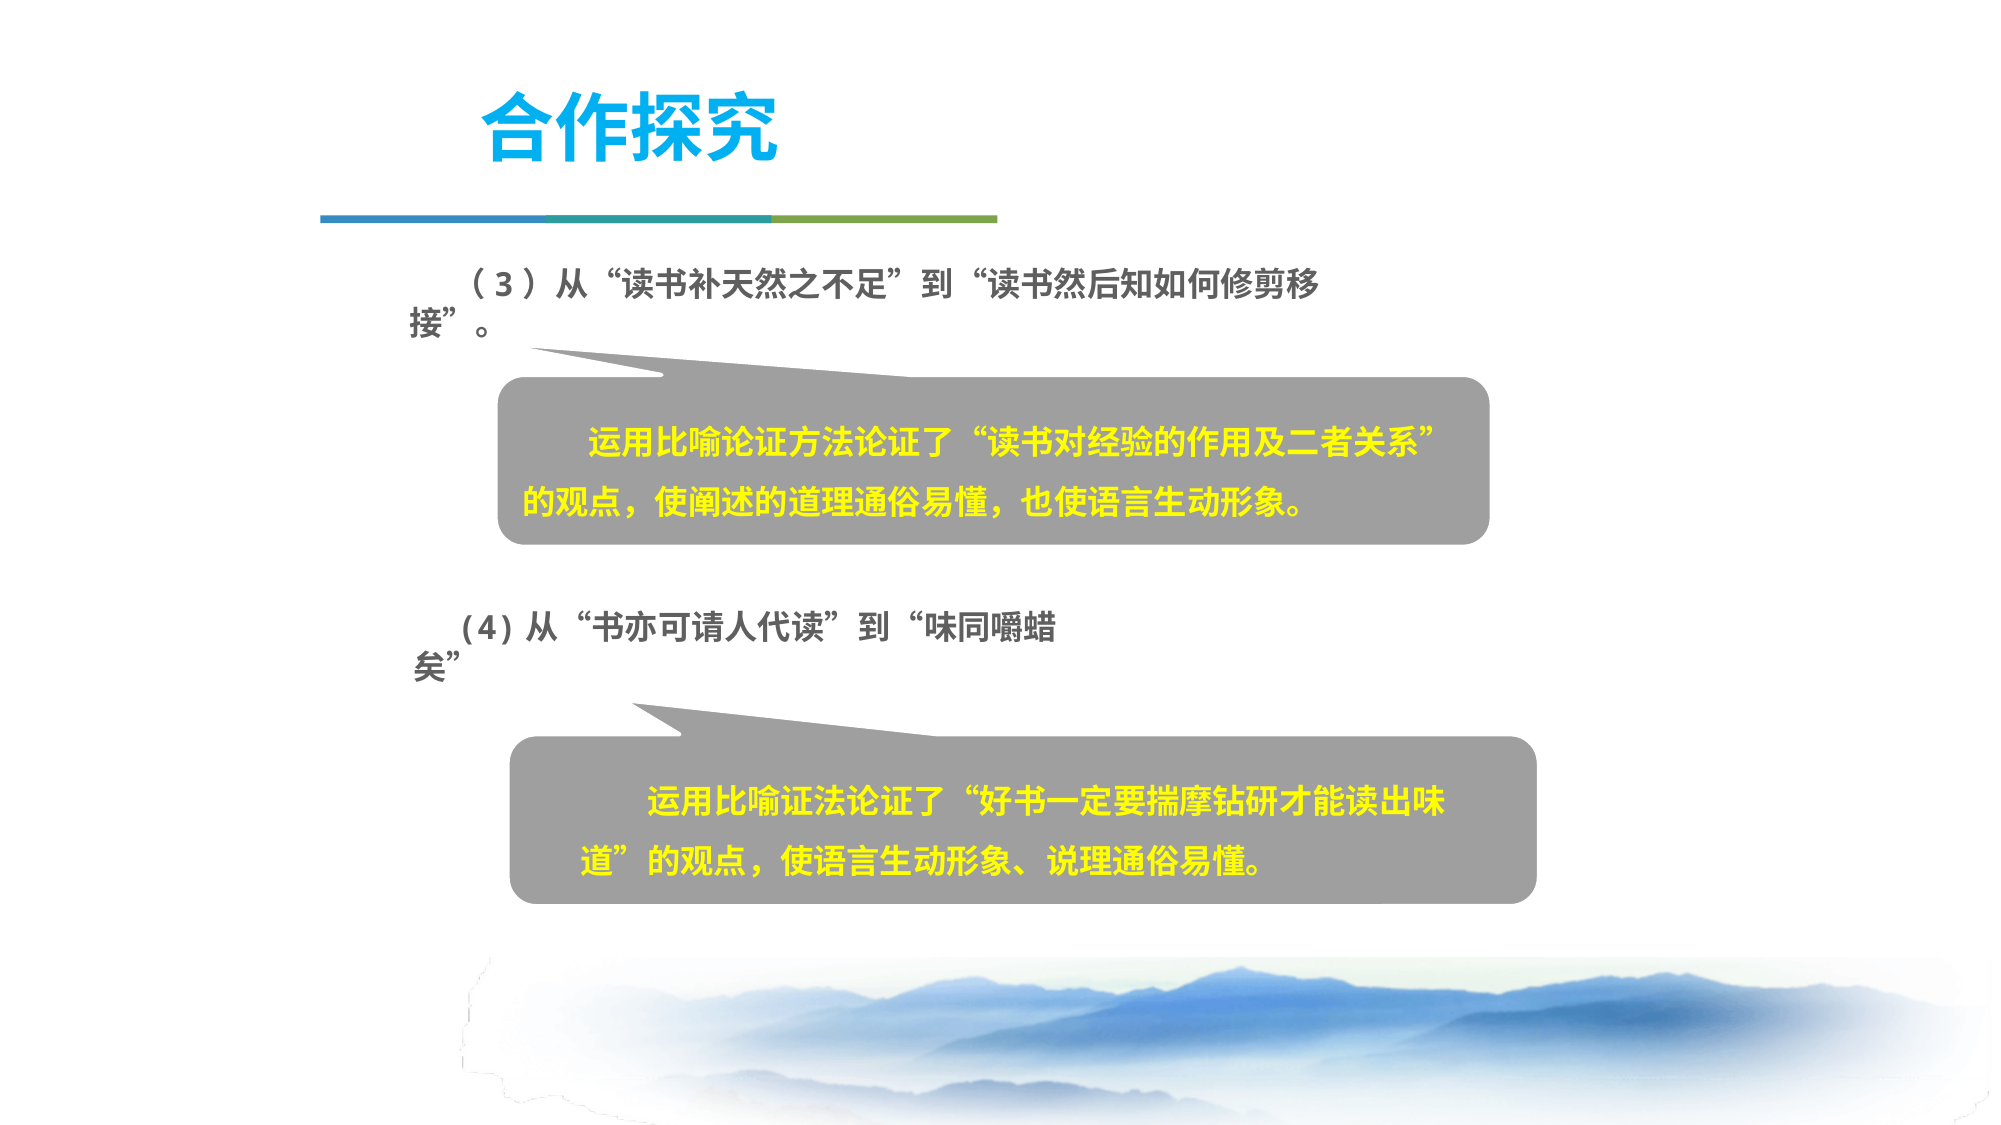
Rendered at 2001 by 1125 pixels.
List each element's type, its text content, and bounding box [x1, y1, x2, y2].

picture [459, 957, 1991, 1125]
text_box 运用比喻证法论证了“好书一定要揣摩钻研才能读出味道”的观点，使语言生动形象、说理通俗易懂。 [566, 753, 1504, 888]
text_box （3）从“读书补天然之不足”到“读书然后知如何修剪移接”。 [394, 275, 1399, 330]
text_box [486, 340, 1494, 549]
text_box 运用比喻论证方法论证了“读书对经验的作用及二者关系”的观点，使阐述的道理通俗易懂，也使语言生动形象。 [507, 393, 1469, 529]
text_box 合作探究 [465, 73, 859, 178]
text_box [546, 215, 772, 224]
text_box (4)从“书亦可请人代读”到“味同嚼蜡矣” [398, 619, 1095, 674]
text_box [320, 215, 546, 224]
text_box [505, 697, 1541, 909]
text_box [772, 215, 998, 224]
